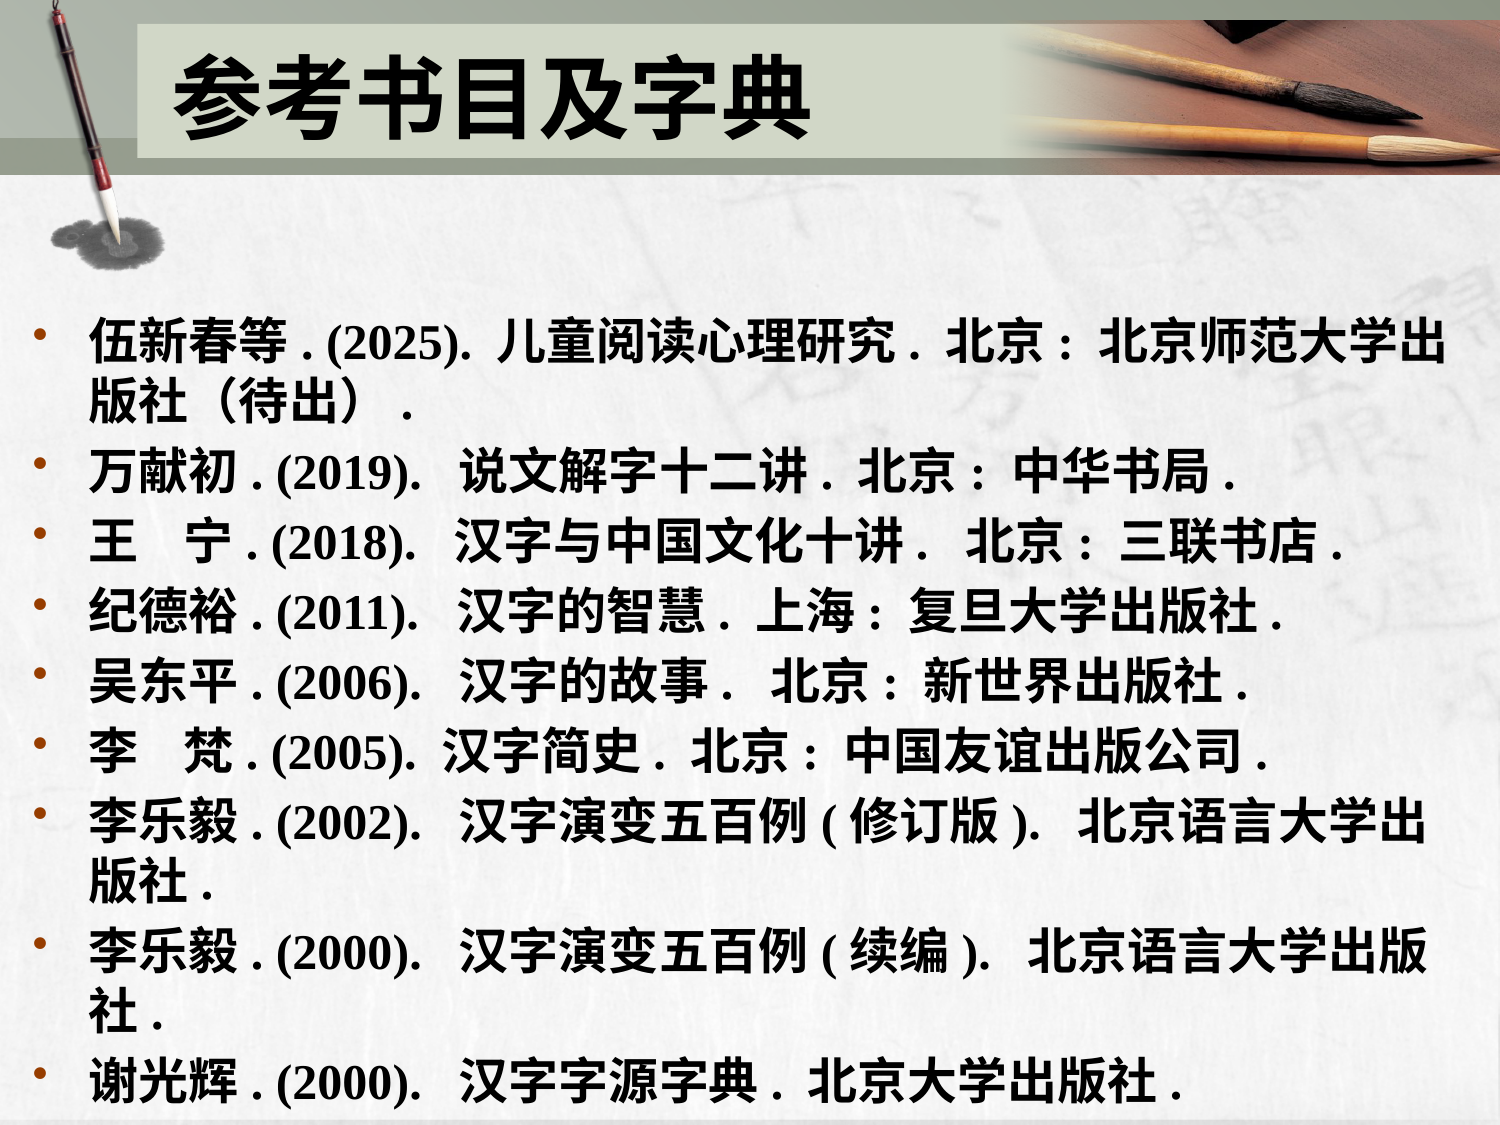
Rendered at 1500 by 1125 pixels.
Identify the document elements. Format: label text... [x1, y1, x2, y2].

title 参考书目及字典 [156, 39, 1432, 153]
picture [0, 0, 1500, 1125]
list 伍新春等. (2025). 儿童阅读心理研究. 北京: 北京师范大学出版社（待出）. 万献初. (2019). 说文解字十二讲. 北京: 中华书局. 王 宁. (2018). 汉字与中国文化十讲. 北京: 三联书店. 纪德裕. (2011). 汉字的智慧. 上海: 复旦大学出版社. 吴东平. (2006). 汉字的故事. 北京: 新世界出版社. 李 梵. (2005). 汉字简史. 北京: 中国友谊出版公司. 李乐毅. (2002). 汉字演变五百例(修订版). 北京语言大学出版社. 李乐毅. (2000). 汉字演变五百例(续编). 北京语言大学出版社. 谢光辉. (2000). 汉字字源字典. 北京大学出版社. [17, 231, 1483, 1094]
